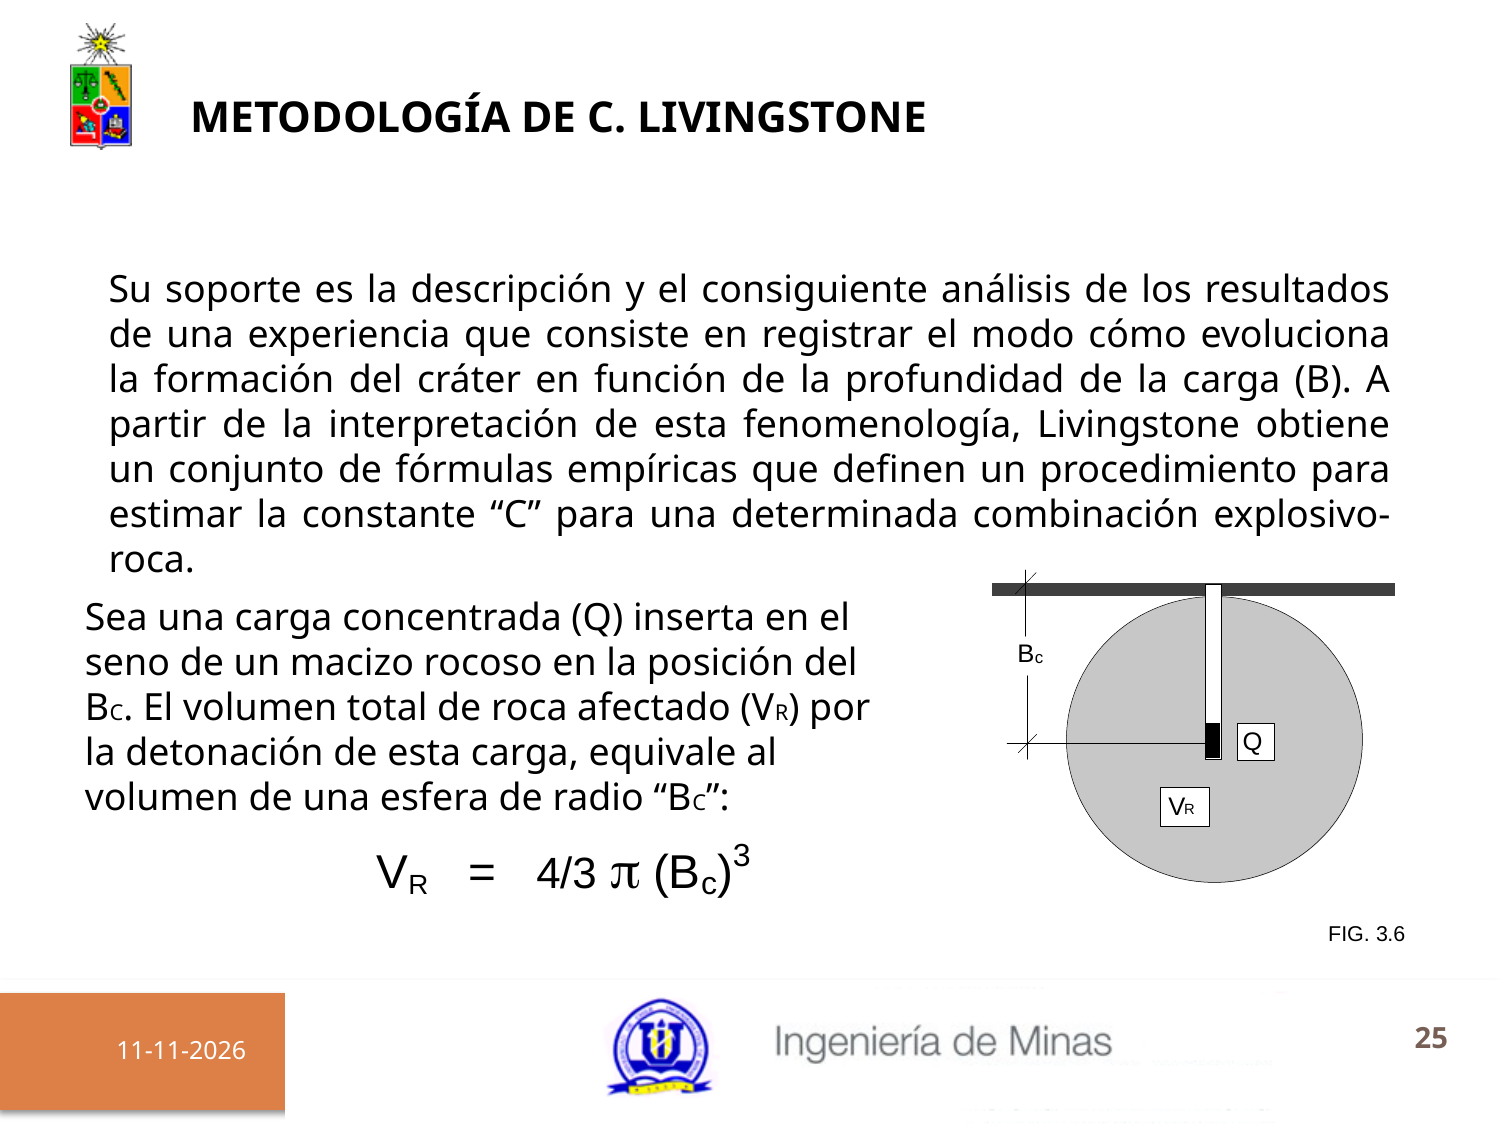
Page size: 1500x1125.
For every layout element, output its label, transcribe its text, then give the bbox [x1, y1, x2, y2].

picture [285, 980, 1500, 1125]
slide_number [12, 995, 279, 1108]
picture [69, 23, 132, 151]
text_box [948, 506, 1435, 974]
text_box Sea una carga concentrada (Q) inserta en el seno de un macizo rocoso en la posición del BC. El volumen total de roca afectado (VR) por la detonación de esta carga, equivale al volumen de una esfera de radio “BC”: [70, 585, 903, 826]
text_box Metodología de c. livingstone [175, 81, 1266, 148]
picture [351, 808, 813, 927]
text_box Su soporte es la descripción y el consiguiente análisis de los resultados de una experiencia que consiste en registrar el modo cómo evoluciona la formación del cráter en función de la profundidad de la carga (B). A partir de la interpretación de esta fenomenología, Livingstone obtiene un conjunto de fórmulas empíricas que definen un procedimiento para estimar la constante “C” para una determinada combinación explosivo-roca. [93, 257, 1407, 588]
